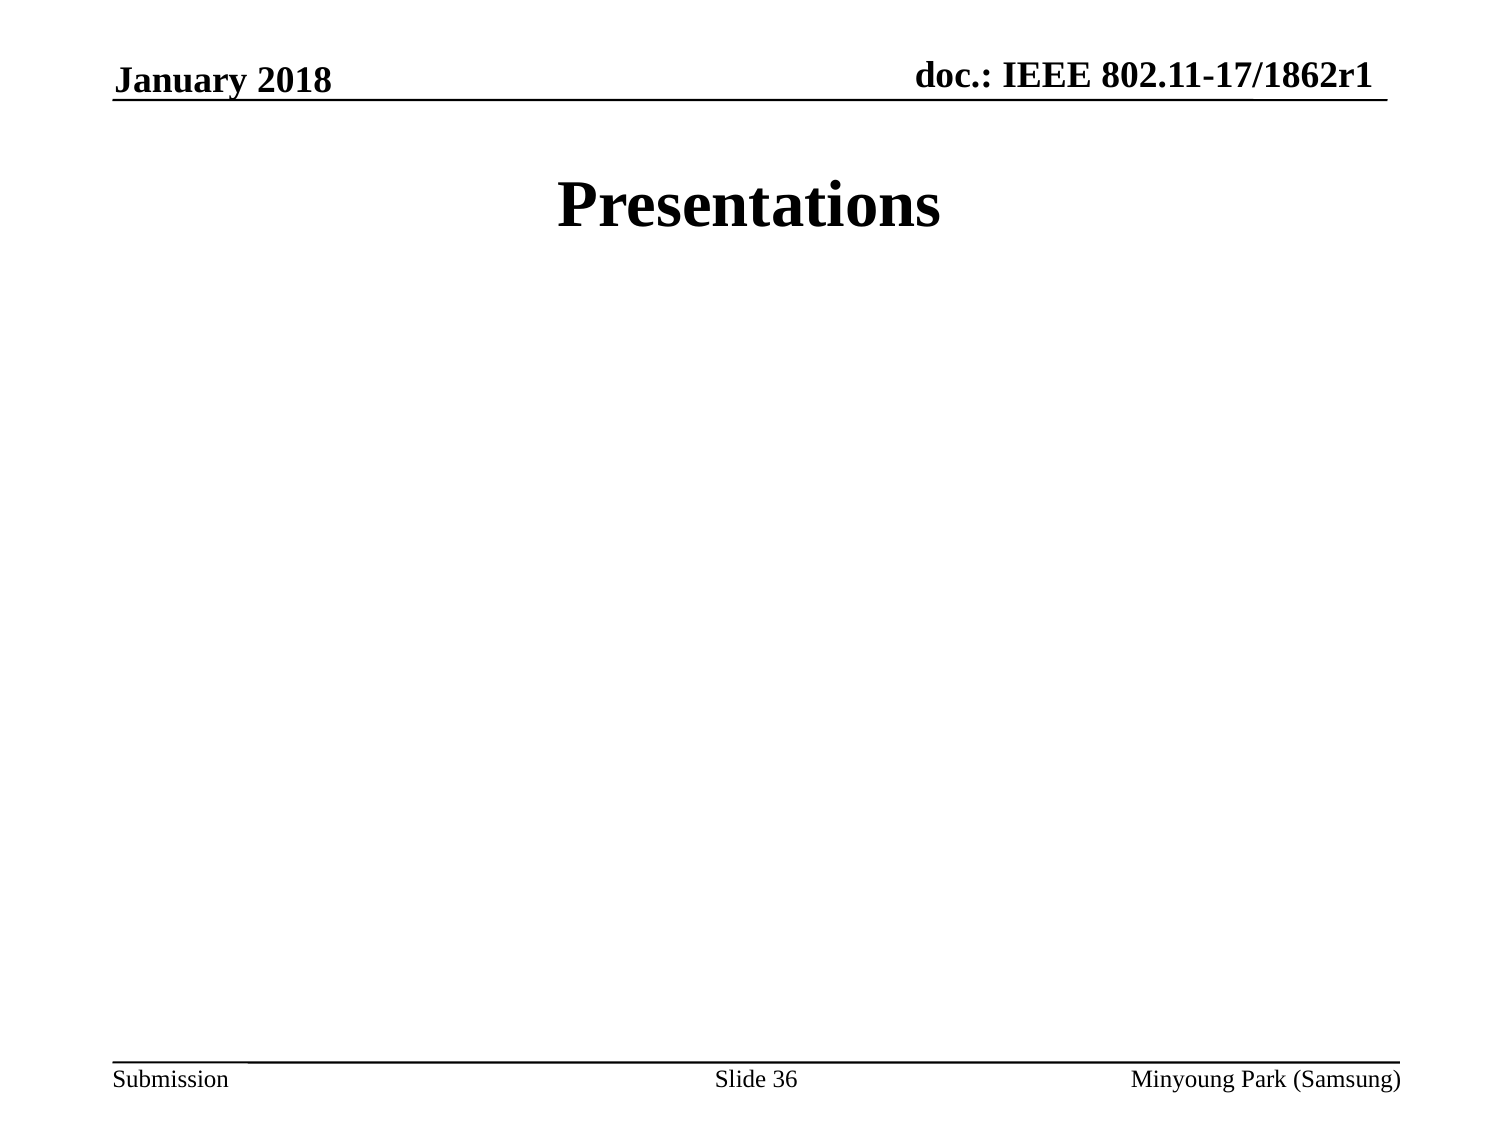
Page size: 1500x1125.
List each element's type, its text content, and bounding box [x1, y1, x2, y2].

footer Minyoung Park (Samsung) [949, 1061, 1402, 1093]
slide_number Slide 36 [712, 1061, 800, 1093]
title Presentations [112, 112, 1388, 288]
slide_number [114, 54, 335, 101]
